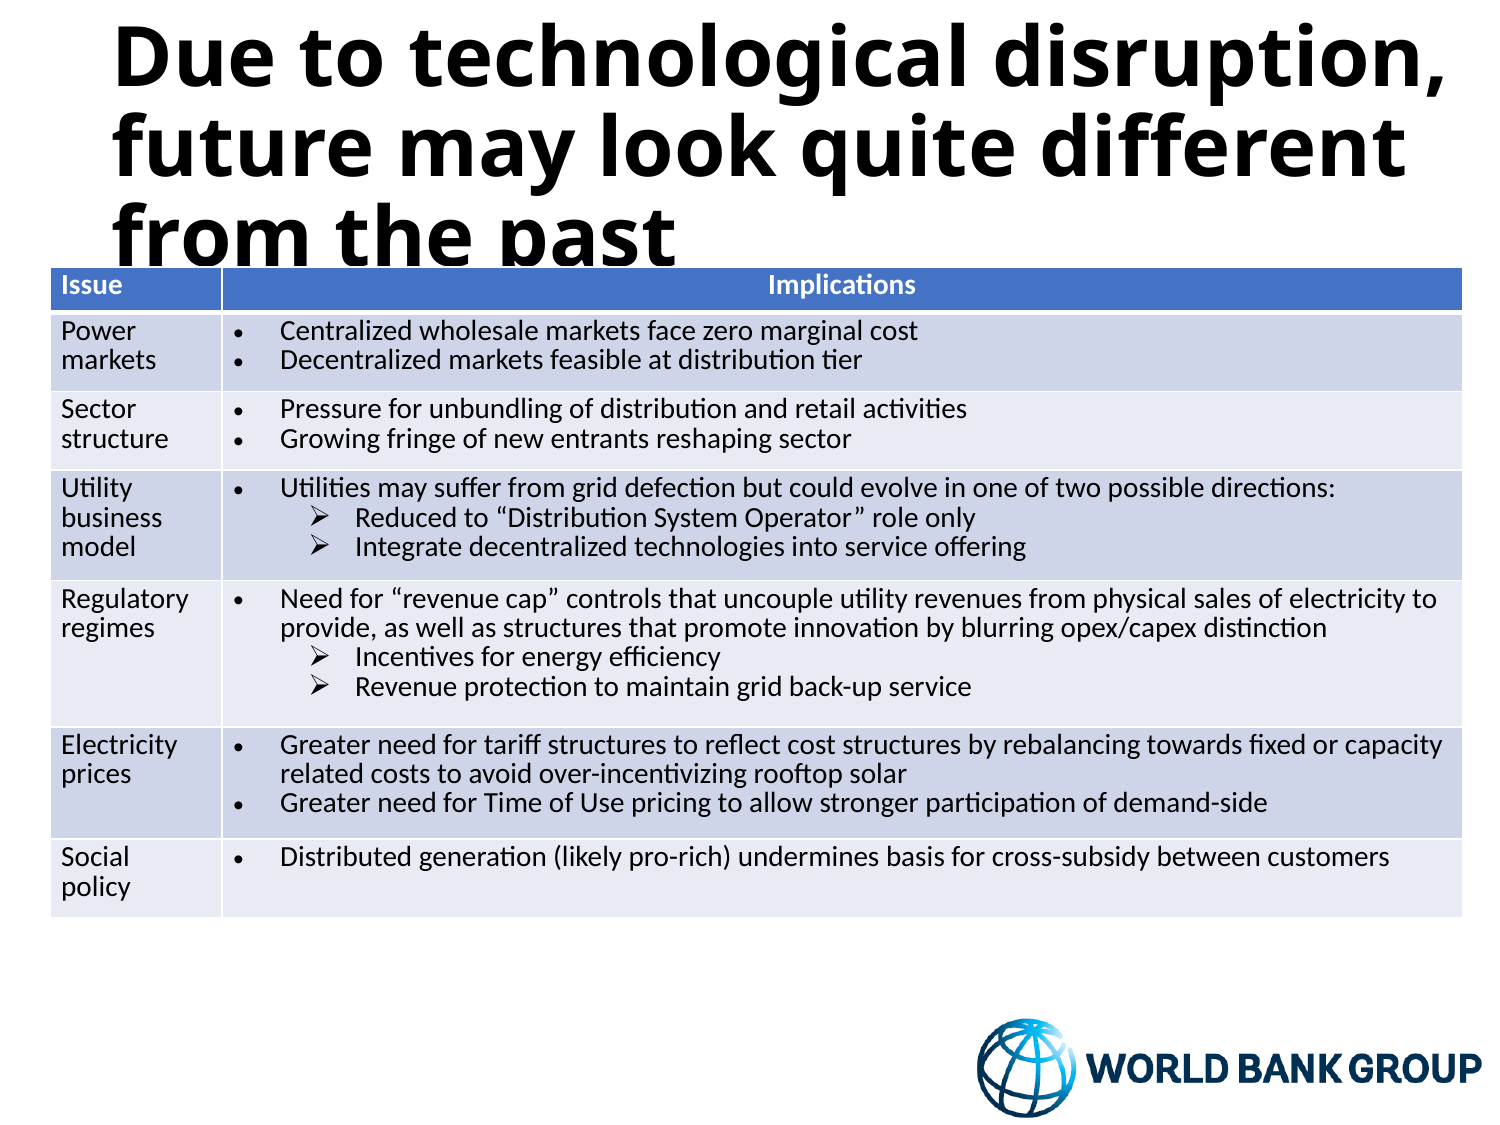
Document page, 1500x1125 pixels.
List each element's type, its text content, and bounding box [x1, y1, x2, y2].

table_cell Greater need for tariff structures to reflect cost structures by rebalancing towards fixed or capacity related costs to avoid over-incentivizing rooftop solar Greater need for Time of Use pricing to allow stronger participation of demand-side [223, 728, 1462, 838]
table_cell Electricity prices [51, 728, 221, 838]
table_cell Need for “revenue cap” controls that uncouple utility revenues from physical sales of electricity to provide, as well as structures that promote innovation by blurring opex/capex distinction Incentives for energy efficiency Revenue protection to maintain grid back-up service [223, 581, 1462, 726]
picture [963, 1007, 1500, 1125]
table_cell Regulatory regimes [51, 581, 221, 726]
table_cell Pressure for unbundling of distribution and retail activities Growing fringe of new entrants reshaping sector [223, 392, 1462, 469]
table_cell Utilities may suffer from grid defection but could evolve in one of two possible directions: Reduced to “Distribution System Operator” role only Integrate decentralized technologies into service offering [223, 471, 1462, 580]
table_cell Utility business model [51, 471, 221, 580]
table_cell Power markets [51, 315, 221, 391]
table_cell Distributed generation (likely pro-rich) undermines basis for cross-subsidy between customers [223, 840, 1462, 917]
table_cell Centralized wholesale markets face zero marginal cost Decentralized markets feasible at distribution tier [223, 315, 1462, 391]
table_header Issue [51, 268, 221, 310]
table_cell Social policy [51, 840, 221, 917]
table_header Implications [223, 268, 1462, 310]
table_cell Sector structure [51, 392, 221, 469]
title Due to technological disruption, future may look quite different from the past [96, 85, 1475, 213]
